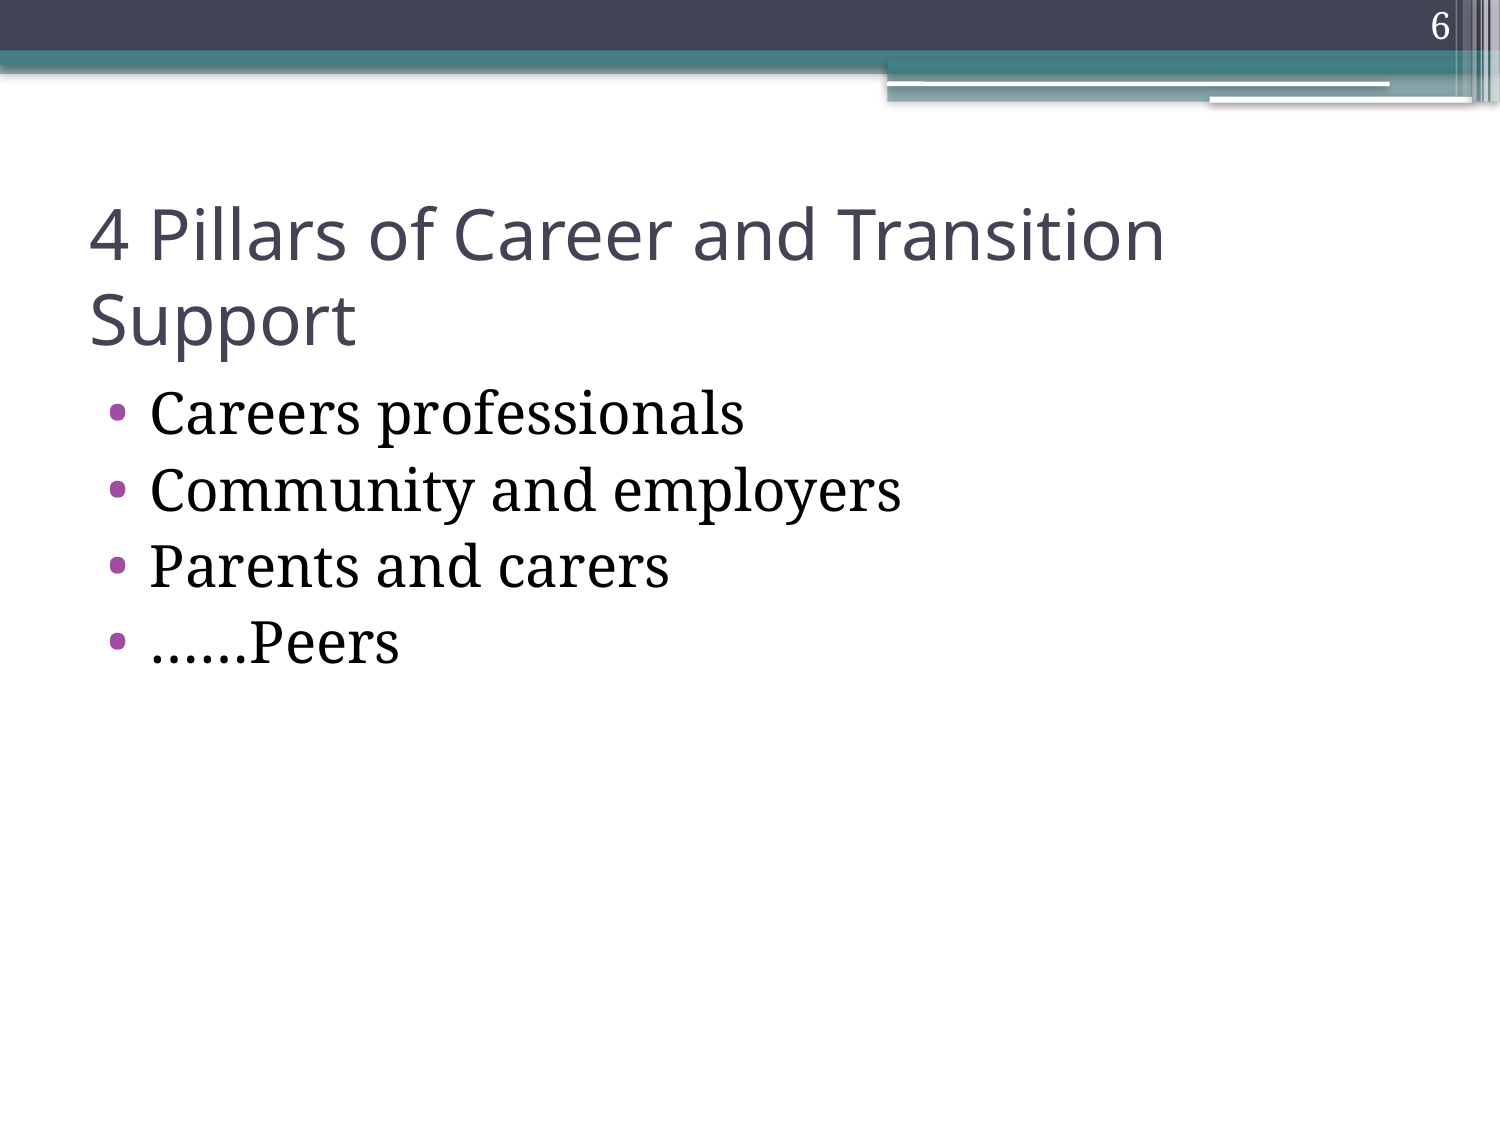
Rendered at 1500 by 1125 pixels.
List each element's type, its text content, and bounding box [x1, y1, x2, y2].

list Careers professionals Community and employers Parents and carers ……Peers [75, 368, 1425, 1079]
title 4 Pillars of Career and Transition Support [75, 187, 1425, 363]
slide_number 6 [1341, 0, 1466, 61]
